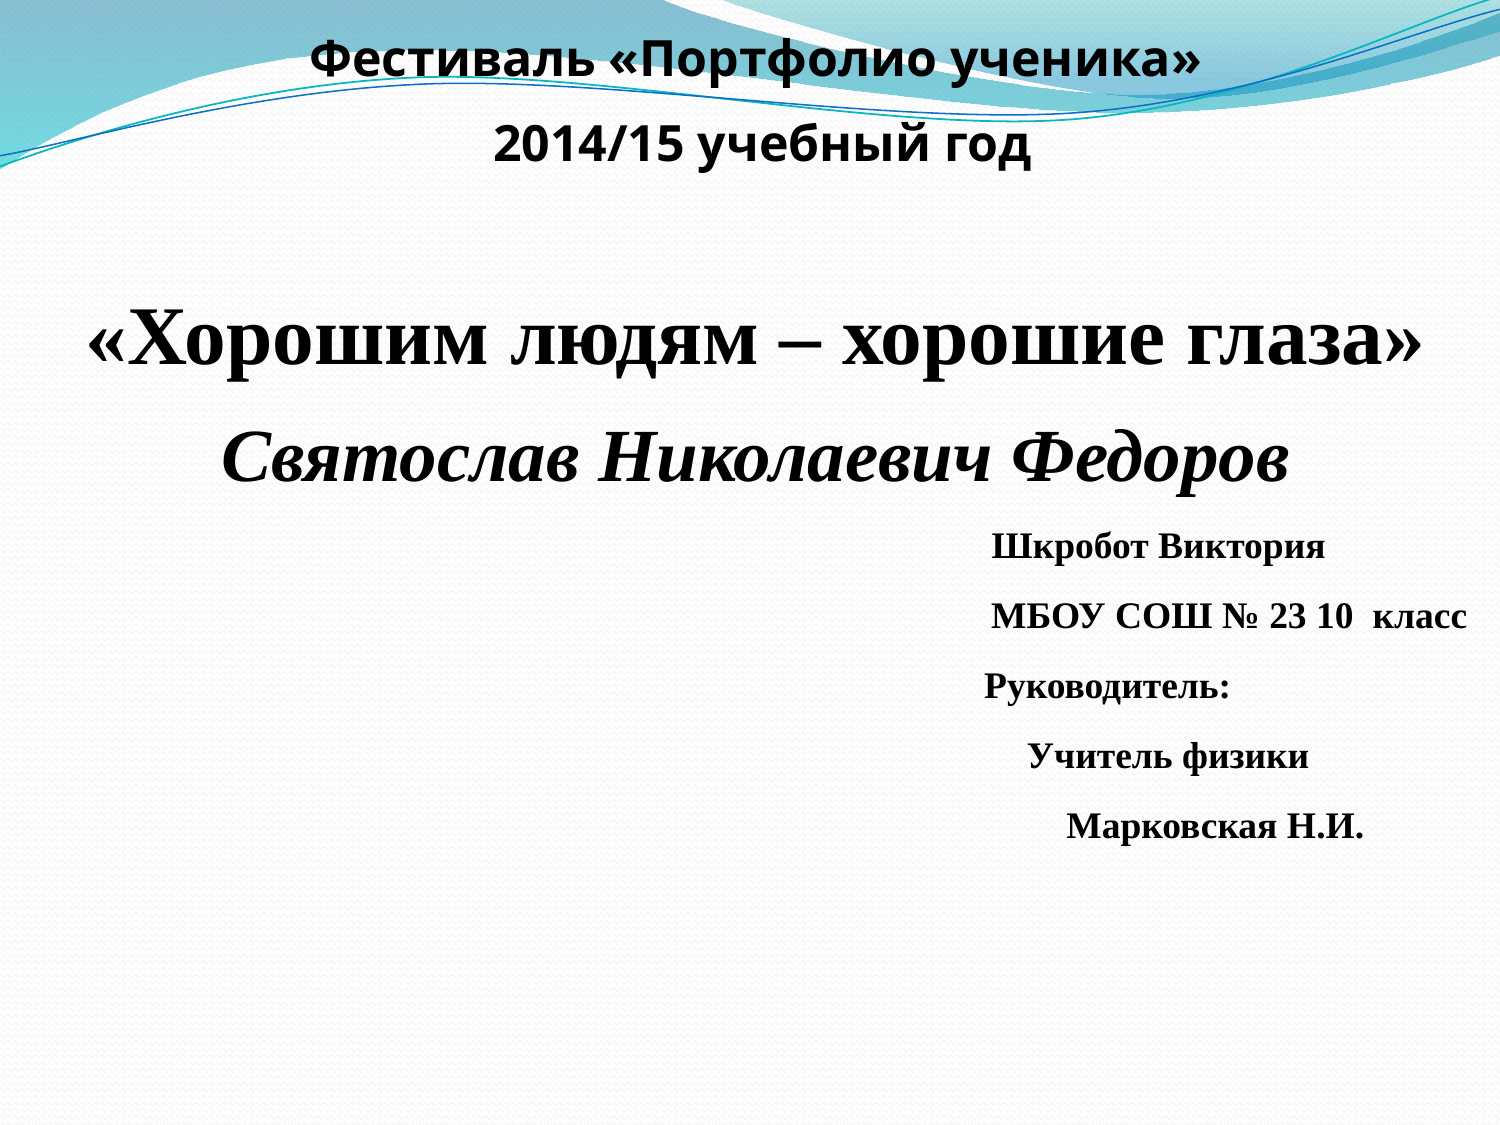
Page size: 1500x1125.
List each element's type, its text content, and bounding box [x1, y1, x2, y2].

text_box Фестиваль «Портфолио ученика» 2014/15 учебный год «Хорошим людям – хорошие глаза» Святослав Николаевич Федоров Шкробот Виктория МБОУ СОШ № 23 10 класс Руководитель: Учитель физики Марковская Н.И. [29, 19, 1483, 854]
